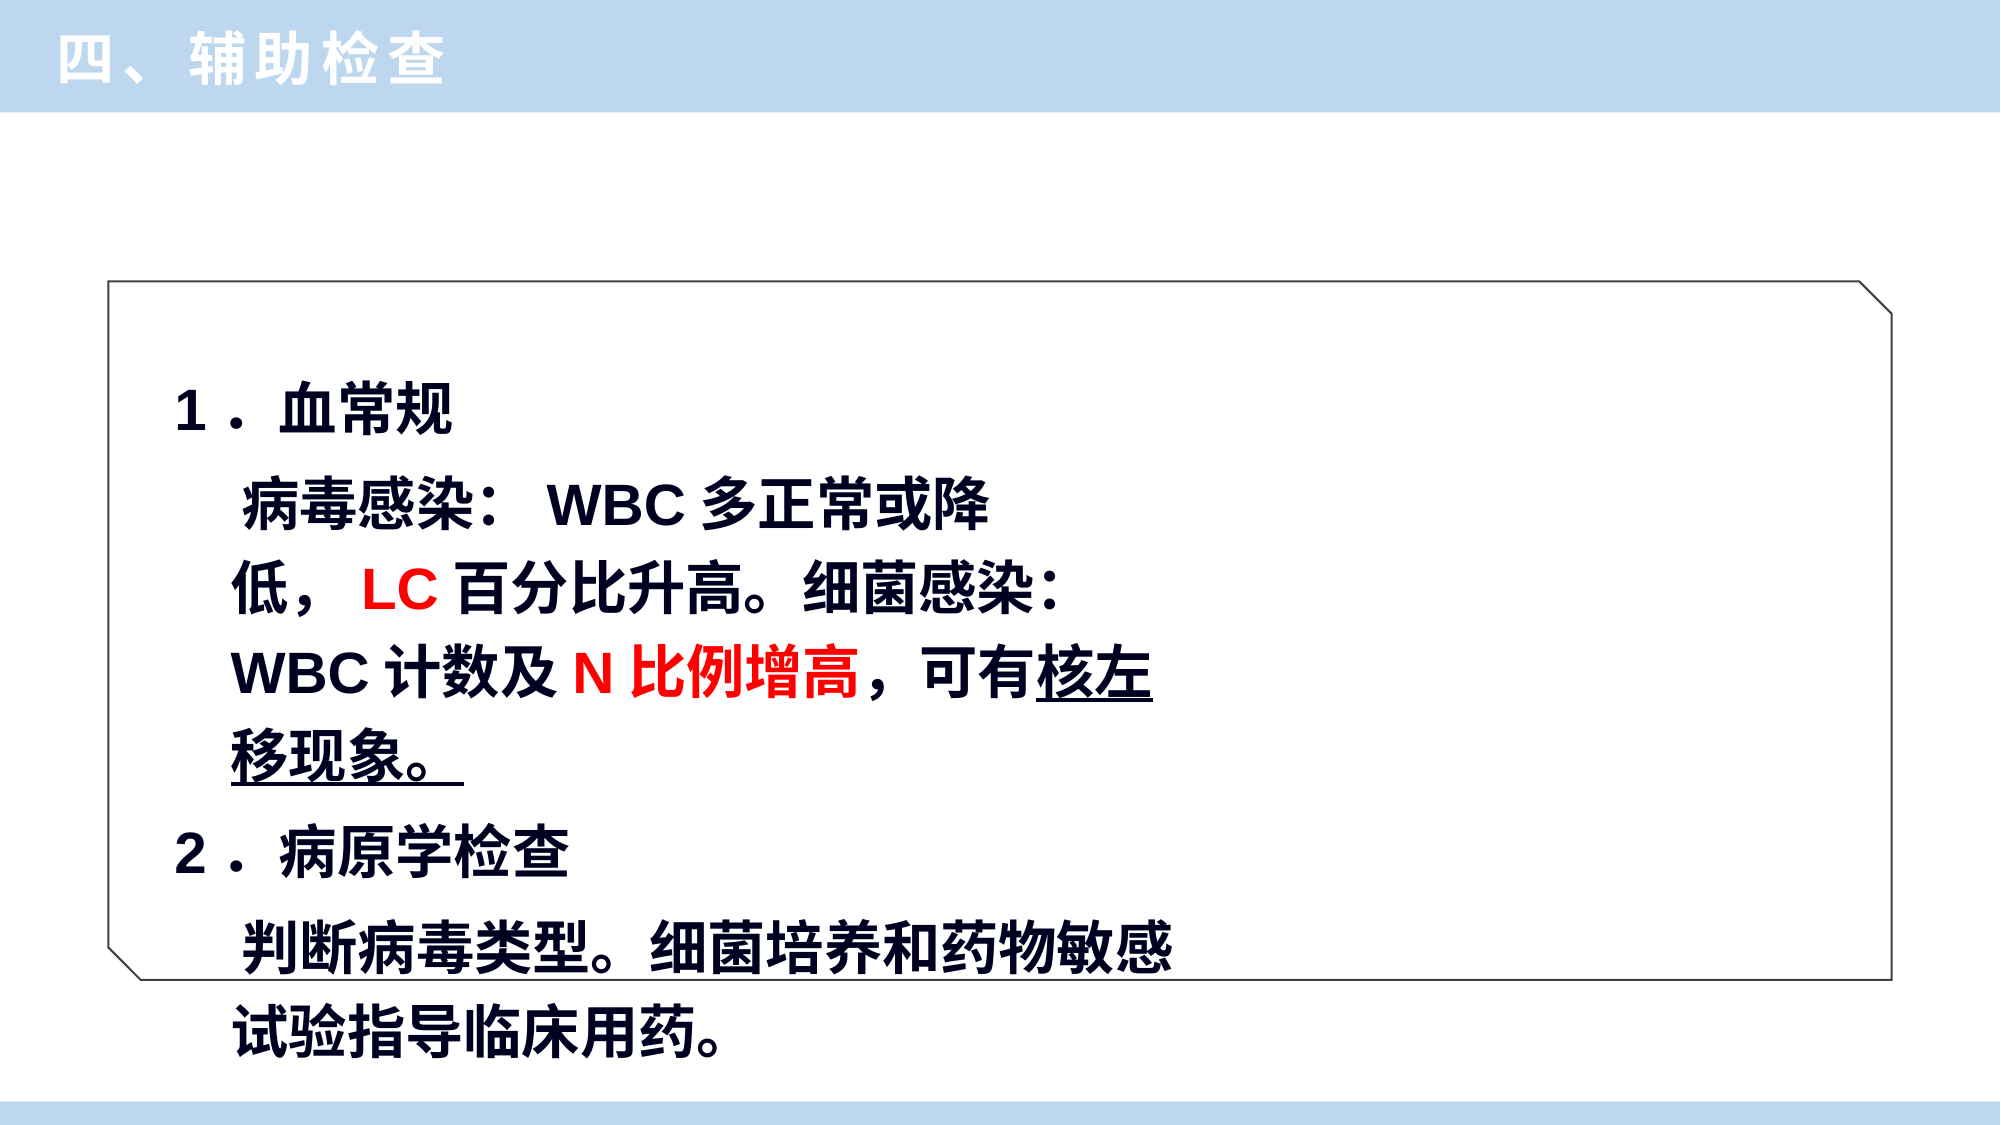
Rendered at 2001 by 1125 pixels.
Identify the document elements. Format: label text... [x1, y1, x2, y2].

text_box [107, 280, 1893, 981]
text_box 四、辅助检查 [44, 16, 458, 98]
text_box 1．血常规 病毒感染：WBC多正常或降低，LC百分比升高。细菌感染：WBC计数及N比例增高，可有核左移现象。 2．病原学检查 判断病毒类型。细菌培养和药物敏感试验指导临床用药。 [159, 350, 1210, 1073]
